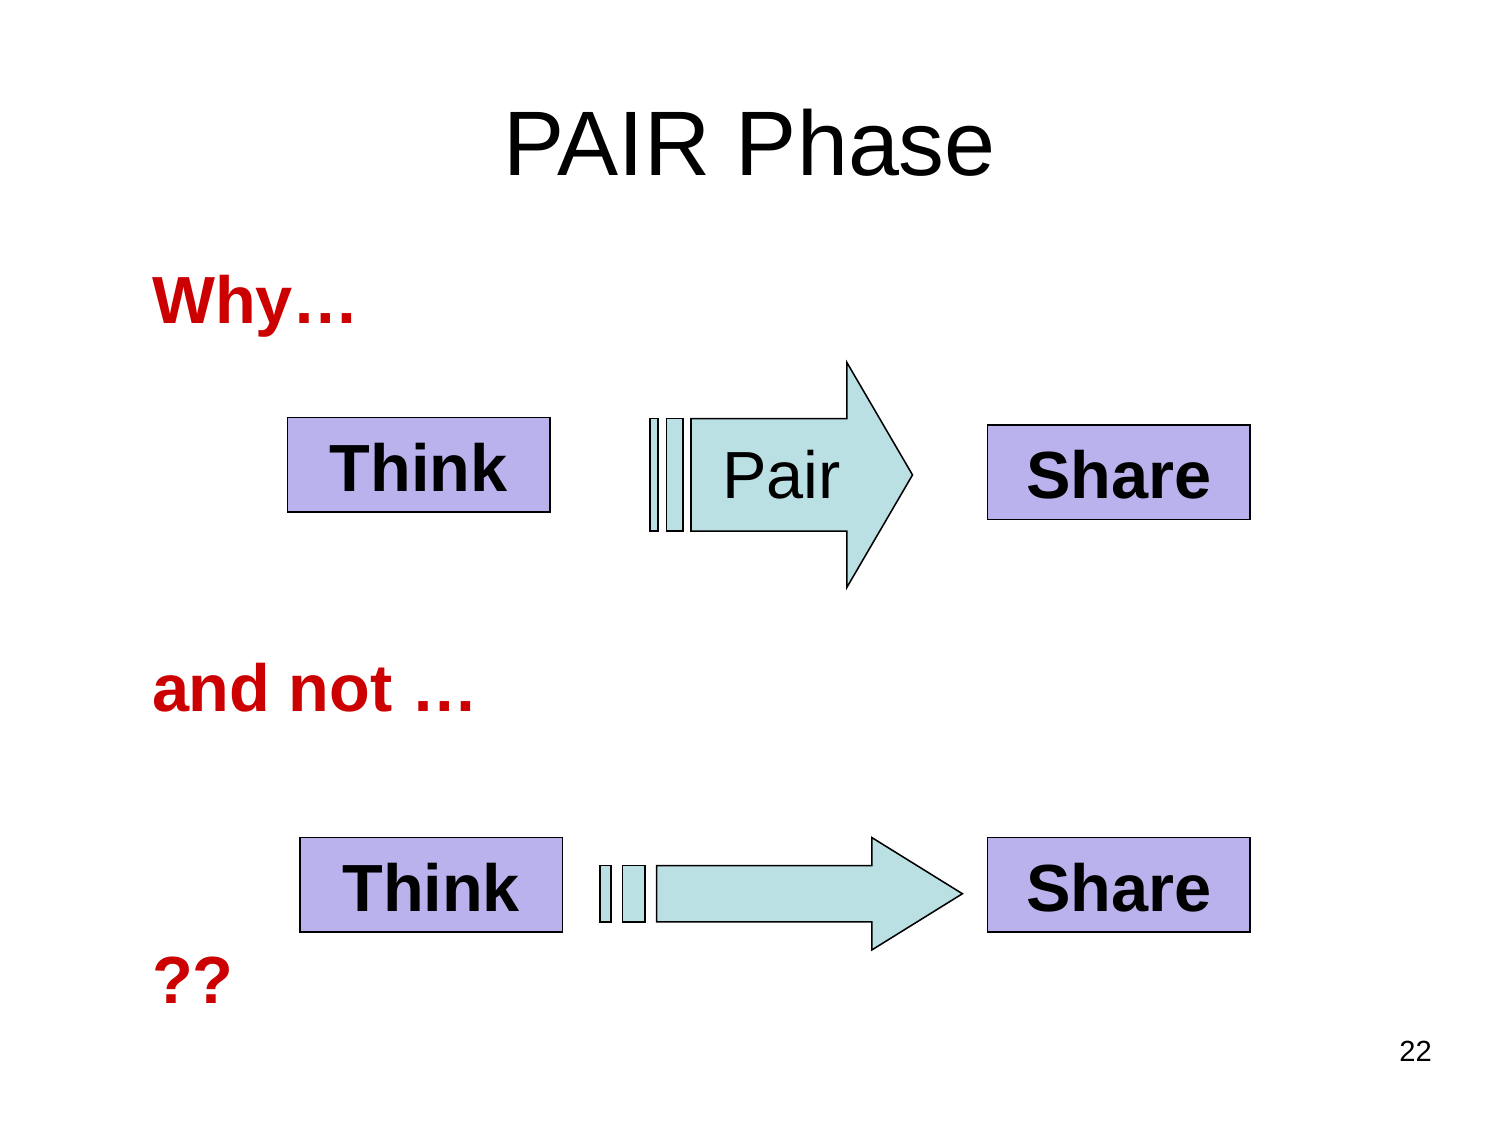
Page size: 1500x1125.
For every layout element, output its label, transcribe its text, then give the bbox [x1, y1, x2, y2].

text_box [666, 520, 683, 532]
text_box [666, 418, 683, 424]
text_box Think [287, 417, 550, 513]
text_box and not … [137, 637, 525, 733]
text_box Why… [137, 249, 488, 345]
text_box [656, 837, 963, 951]
text_box Pair [650, 424, 913, 520]
text_box [650, 520, 659, 532]
slide_number 22 [1096, 1024, 1447, 1103]
text_box ?? [137, 929, 488, 1025]
text_box Share [987, 424, 1250, 520]
text_box [691, 362, 883, 424]
title PAIR Phase [74, 44, 1426, 233]
text_box Share [987, 837, 1250, 933]
text_box [599, 865, 612, 922]
text_box [691, 520, 887, 588]
text_box [622, 865, 646, 922]
text_box [650, 418, 659, 424]
text_box Think [300, 837, 563, 933]
